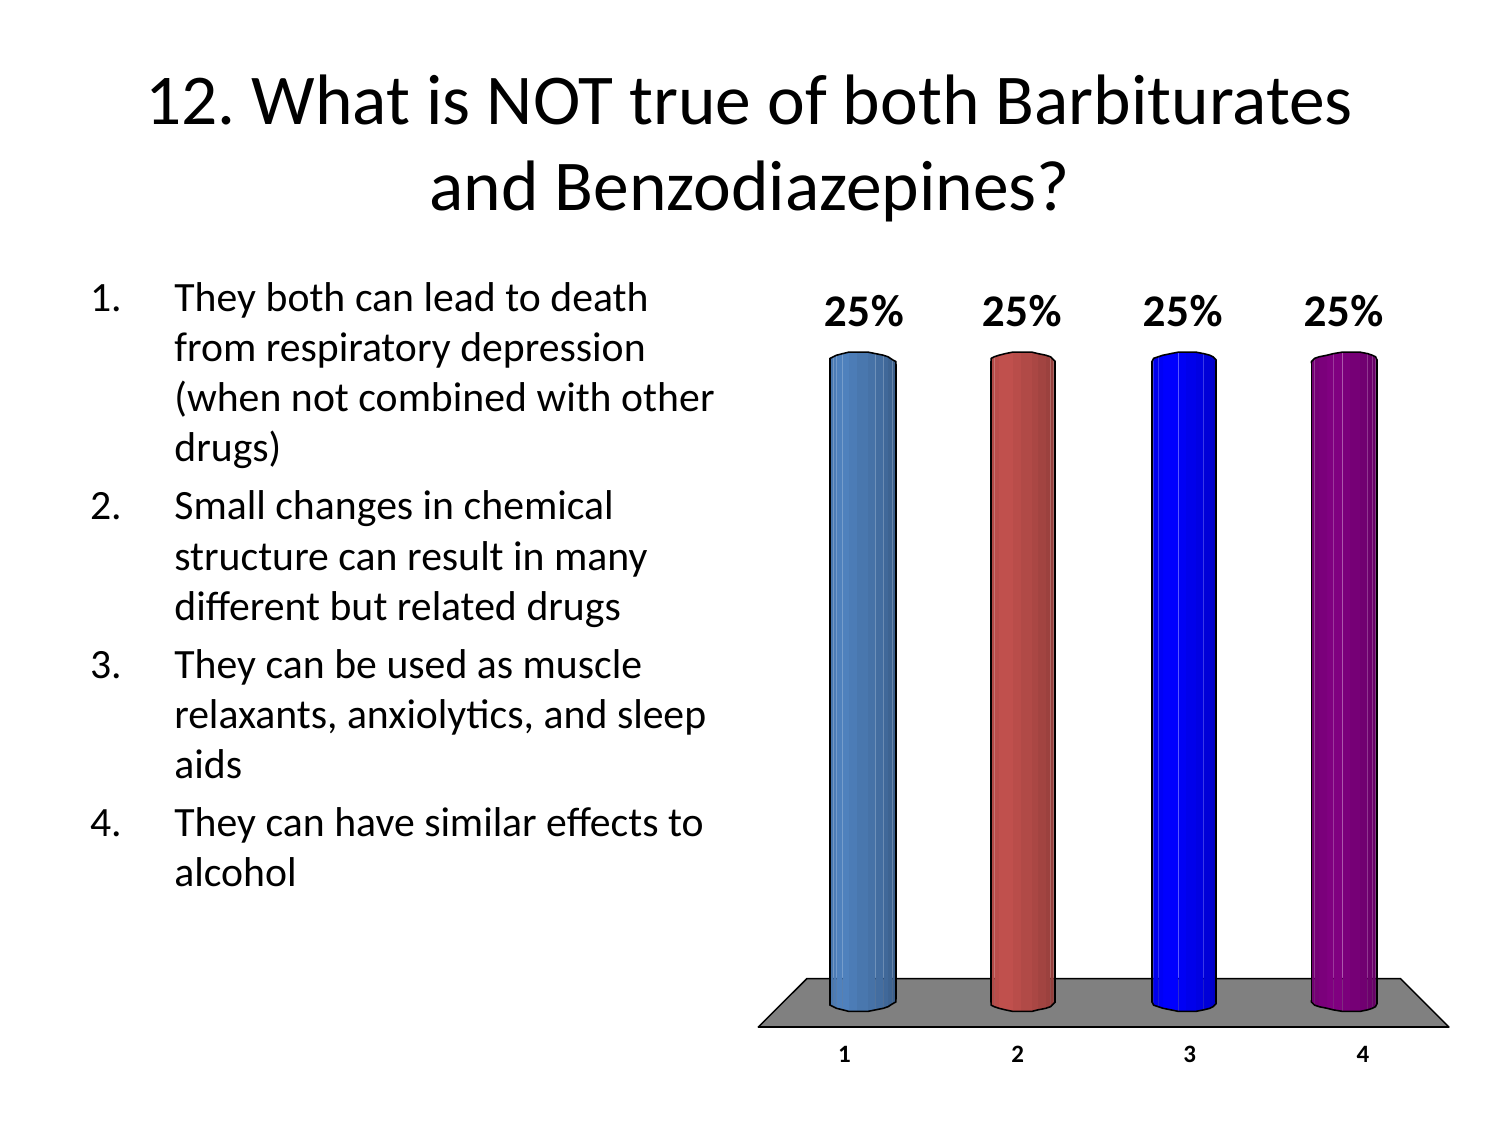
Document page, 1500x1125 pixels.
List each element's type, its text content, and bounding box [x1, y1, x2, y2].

title 12. What is NOT true of both Barbiturates and Benzodiazepines? [75, 45, 1425, 233]
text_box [739, 270, 1490, 1115]
list They both can lead to death from respiratory depression (when not combined with other drugs) Small changes in chemical structure can result in many different but related drugs They can be used as muscle relaxants, anxiolytics, and sleep aids They can have similar effects to alcohol [75, 262, 750, 1005]
